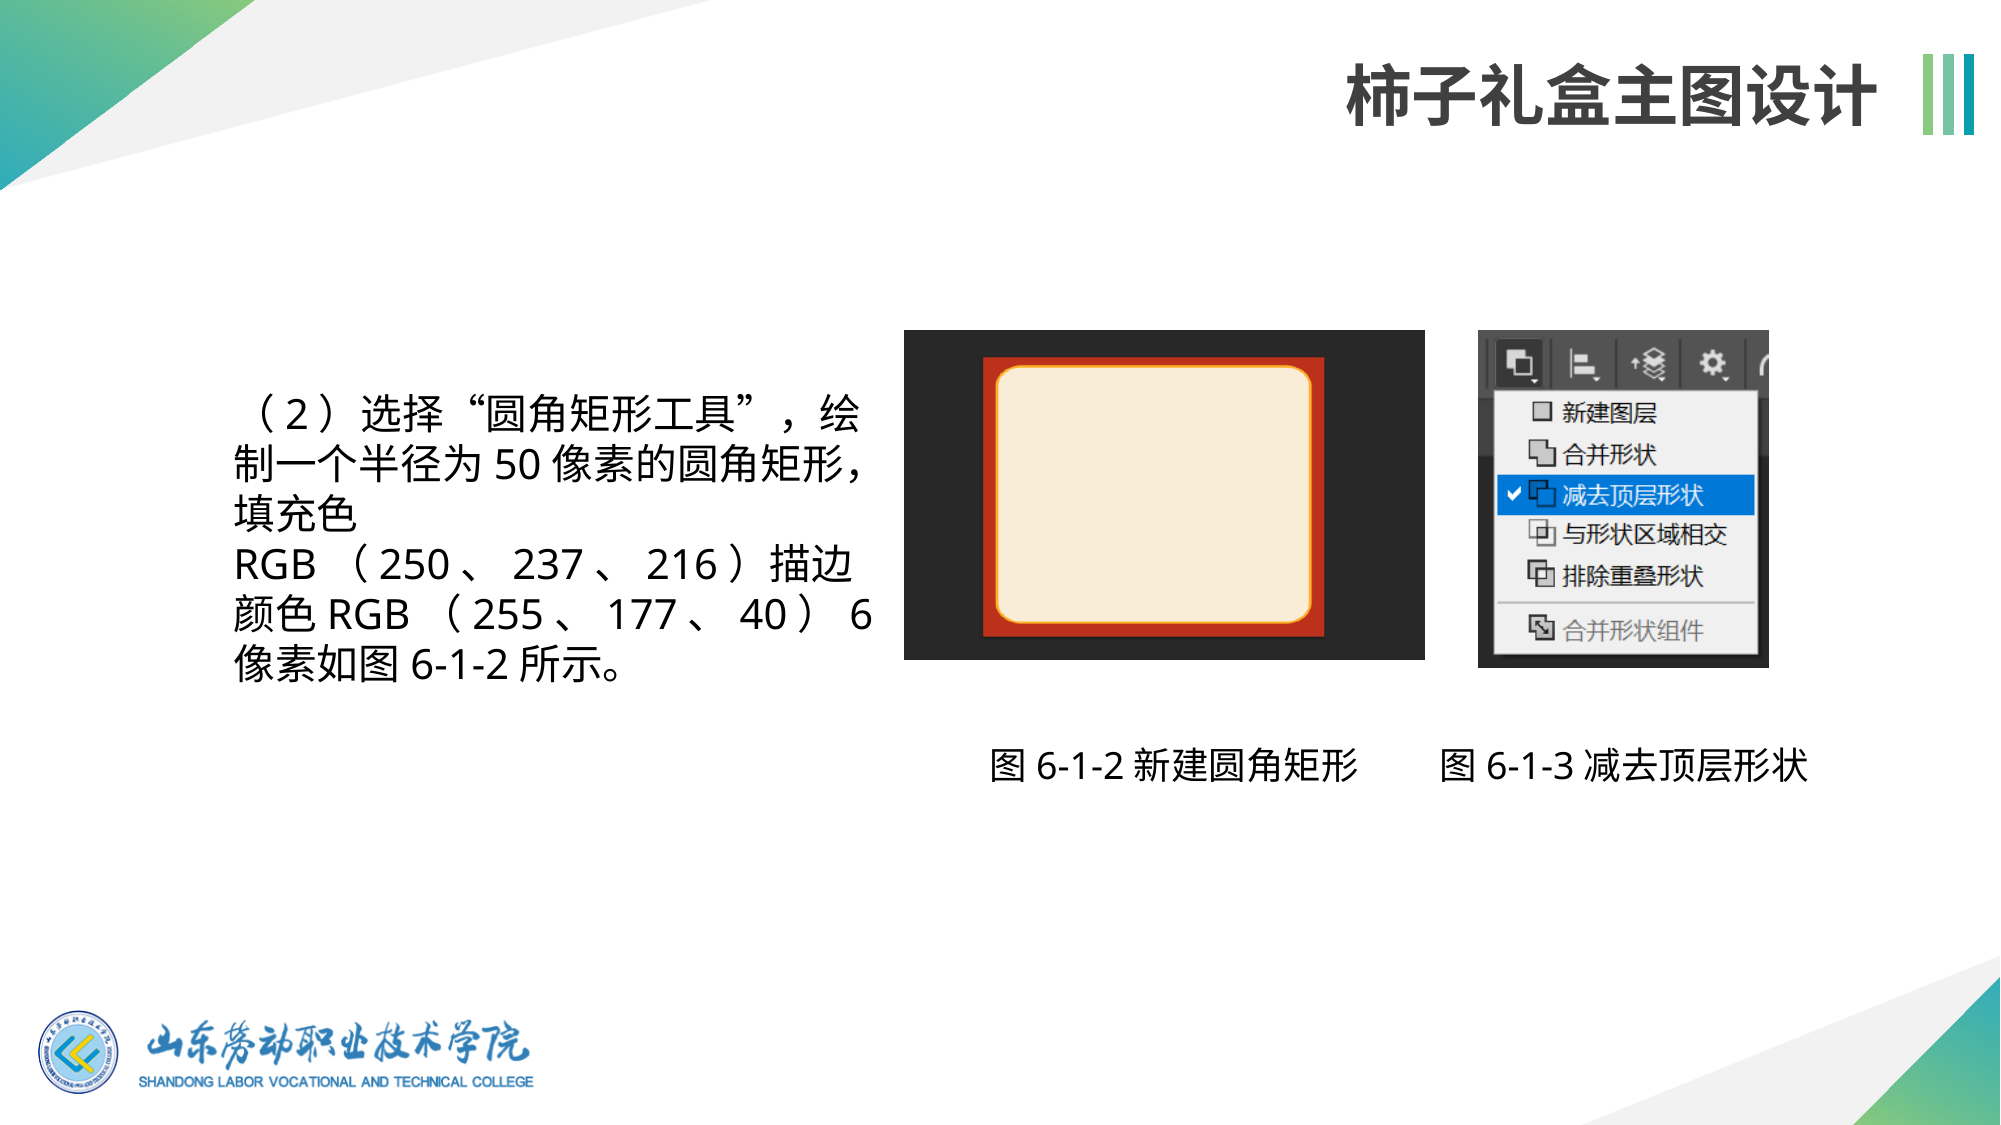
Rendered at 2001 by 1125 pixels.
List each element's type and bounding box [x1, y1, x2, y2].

picture [904, 330, 1425, 660]
picture [38, 1010, 550, 1094]
text_box [0, 0, 2000, 1125]
text_box [1928, 54, 1969, 136]
picture [1477, 330, 1769, 668]
